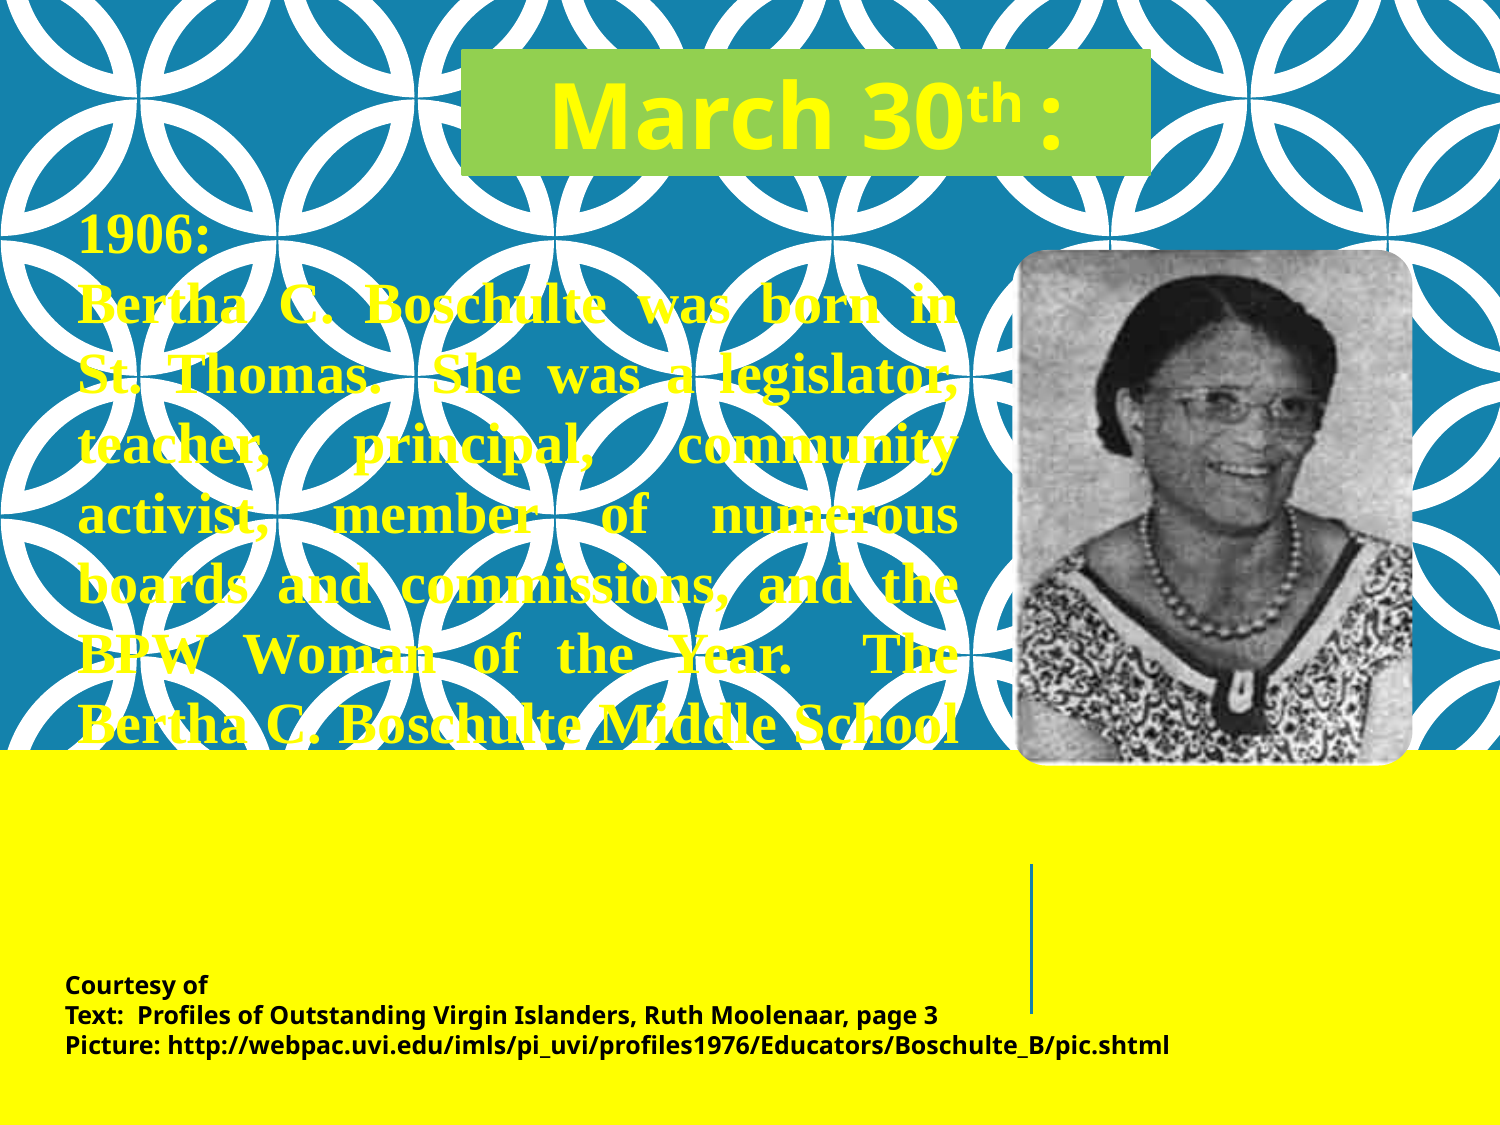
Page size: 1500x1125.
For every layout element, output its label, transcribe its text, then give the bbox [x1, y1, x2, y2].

text_box Courtesy of Text: Profiles of Outstanding Virgin Islanders, Ruth Moolenaar, page 3 Picture: http://webpac.uvi.edu/imls/pi_uvi/profiles1976/Educators/Boschulte_B/pic.shtml [50, 962, 1438, 1068]
picture [1012, 249, 1413, 766]
text_box March 30th : [461, 49, 1151, 176]
text_box 1906: Bertha C. Boschulte was born in St. Thomas. She was a legislator, teacher, principal, community activist, member of numerous boards and commissions, and the BPW Woman of the Year. The Bertha C. Boschulte Middle School is named in her honor. [62, 187, 975, 833]
